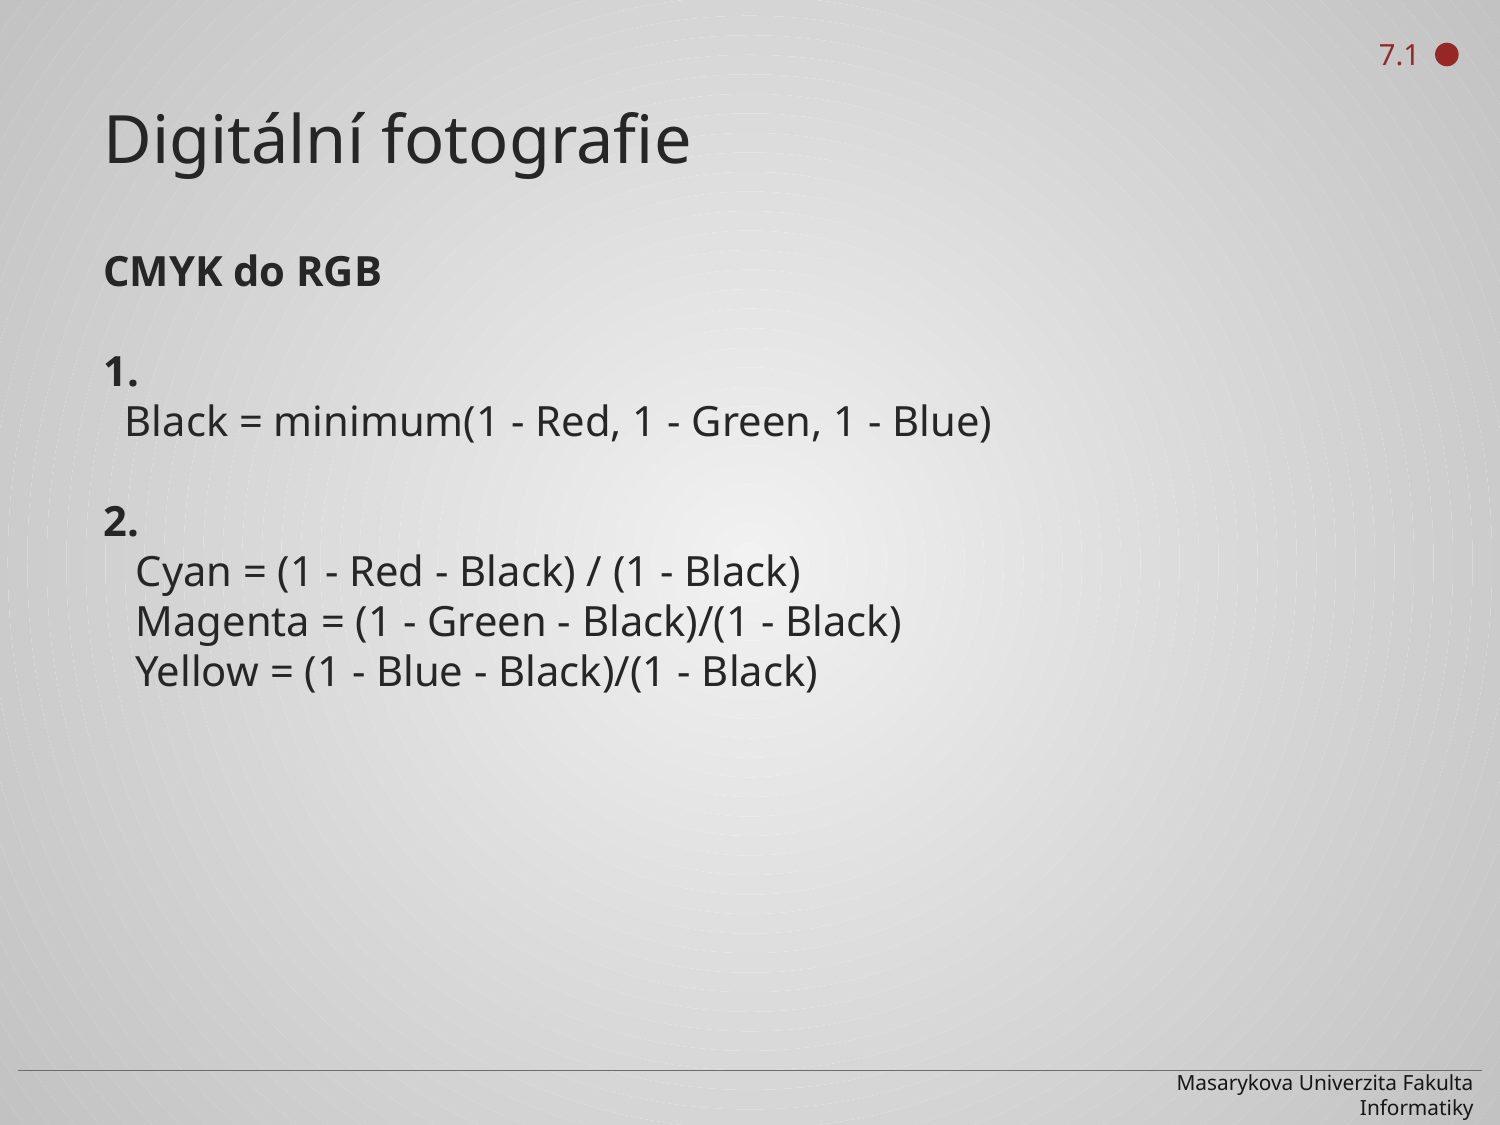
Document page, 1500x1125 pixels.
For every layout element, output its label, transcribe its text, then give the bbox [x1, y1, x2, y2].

text_box 7.1 [1364, 29, 1459, 79]
text_box Digitální fotografie [88, 89, 1436, 184]
footer Masarykova Univerzita Fakulta Informatiky [1092, 1065, 1489, 1125]
text_box CMYK do RGB 1. Black = minimum(1 - Red, 1 - Green, 1 - Blue) 2. Cyan = (1 - Red - Black) / (1 - Black) Magenta = (1 - Green - Black)/(1 - Black) Yellow = (1 - Blue - Black)/(1 - Black) [88, 236, 1436, 752]
